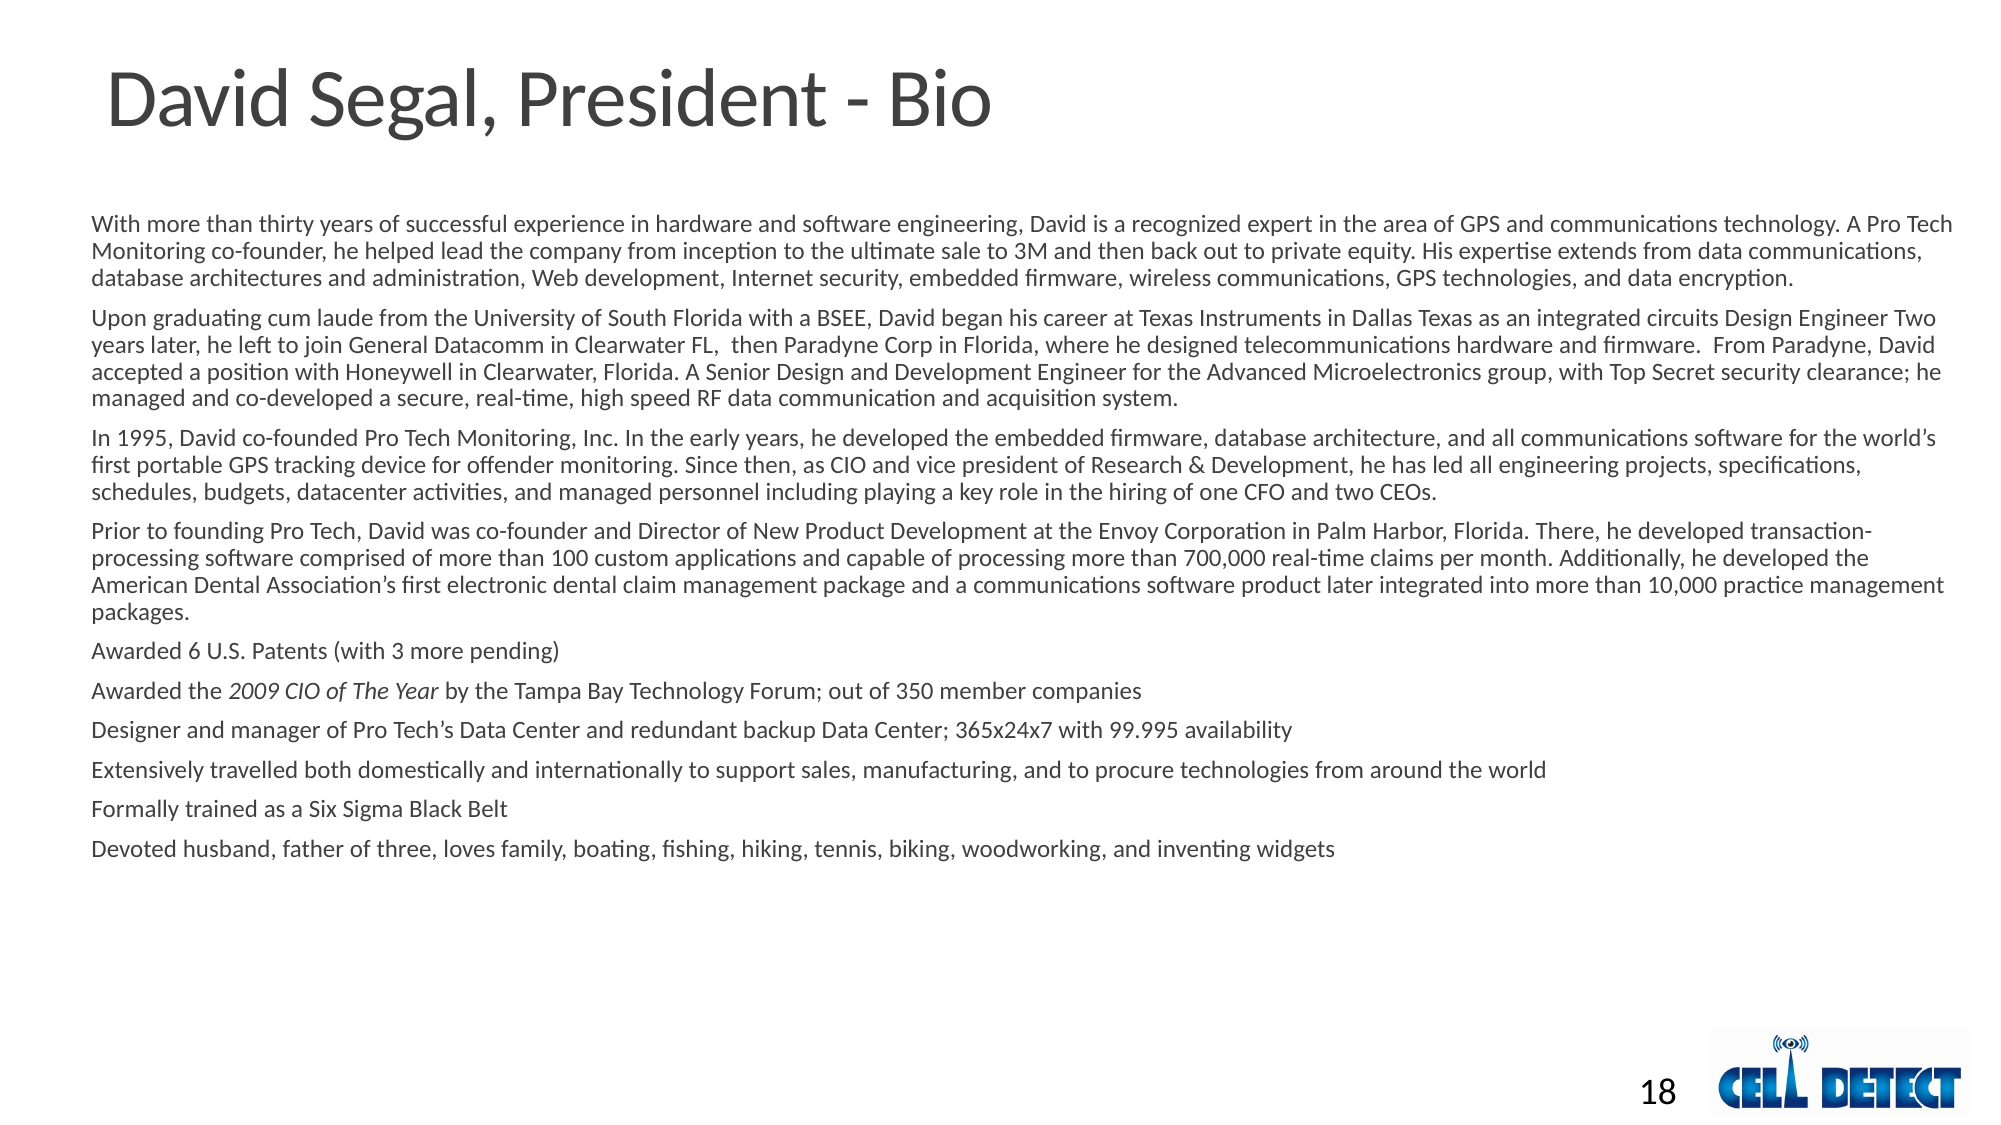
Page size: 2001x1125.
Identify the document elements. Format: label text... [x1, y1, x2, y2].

picture [1708, 1027, 1971, 1116]
title David Segal, President - Bio [91, 55, 1900, 152]
list With more than thirty years of successful experience in hardware and software engineering, David is a recognized expert in the area of GPS and communications technology. A Pro Tech Monitoring co-founder, he helped lead the company from inception to the ultimate sale to 3M and then back out to private equity. His expertise extends from data communications, database architectures and administration, Web development, Internet security, embedded firmware, wireless communications, GPS technologies, and data encryption. Upon graduating cum laude from the University of South Florida with a BSEE, David began his career at Texas Instruments in Dallas Texas as an integrated circuits Design Engineer Two years later, he left to join General Datacomm in Clearwater FL, then Paradyne Corp in Florida, where he designed telecommunications hardware and firmware. From Paradyne, David accepted a position with Honeywell in Clearwater, Florida. A Senior Design and Development Engineer for the Advanced Microelectronics group, with Top Secret security clearance; he managed and co-developed a secure, real-time, high speed RF data communication and acquisition system. In 1995, David co-founded Pro Tech Monitoring, Inc. In the early years, he developed the embedded firmware, database architecture, and all communications software for the world’s first portable GPS tracking device for offender monitoring. Since then, as CIO and vice president of Research & Development, he has led all engineering projects, specifications, schedules, budgets, datacenter activities, and managed personnel including playing a key role in the hiring of one CFO and two CEOs. Prior to founding Pro Tech, David was co-founder and Director of New Product Development at the Envoy Corporation in Palm Harbor, Florida. There, he developed transaction-processing software comprised of more than 100 custom applications and capable of processing more than 700,000 real-time claims per month. Additionally, he developed the American Dental Association’s first electronic dental claim management package and a communications software product later integrated into more than 10,000 practice management packages. Awarded 6 U.S. Patents (with 3 more pending) Awarded the 2009 CIO of The Year by the Tampa Bay Technology Forum; out of 350 member companies Designer and manager of Pro Tech’s Data Center and redundant backup Data Center; 365x24x7 with 99.995 availability Extensively travelled both domestically and internationally to support sales, manufacturing, and to procure technologies from around the world Formally trained as a Six Sigma Black Belt Devoted husband, father of three, loves family, boating, fishing, hiking, tennis, biking, woodworking, and inventing widgets [76, 203, 1958, 1004]
slide_number 18 [1624, 1059, 1706, 1120]
